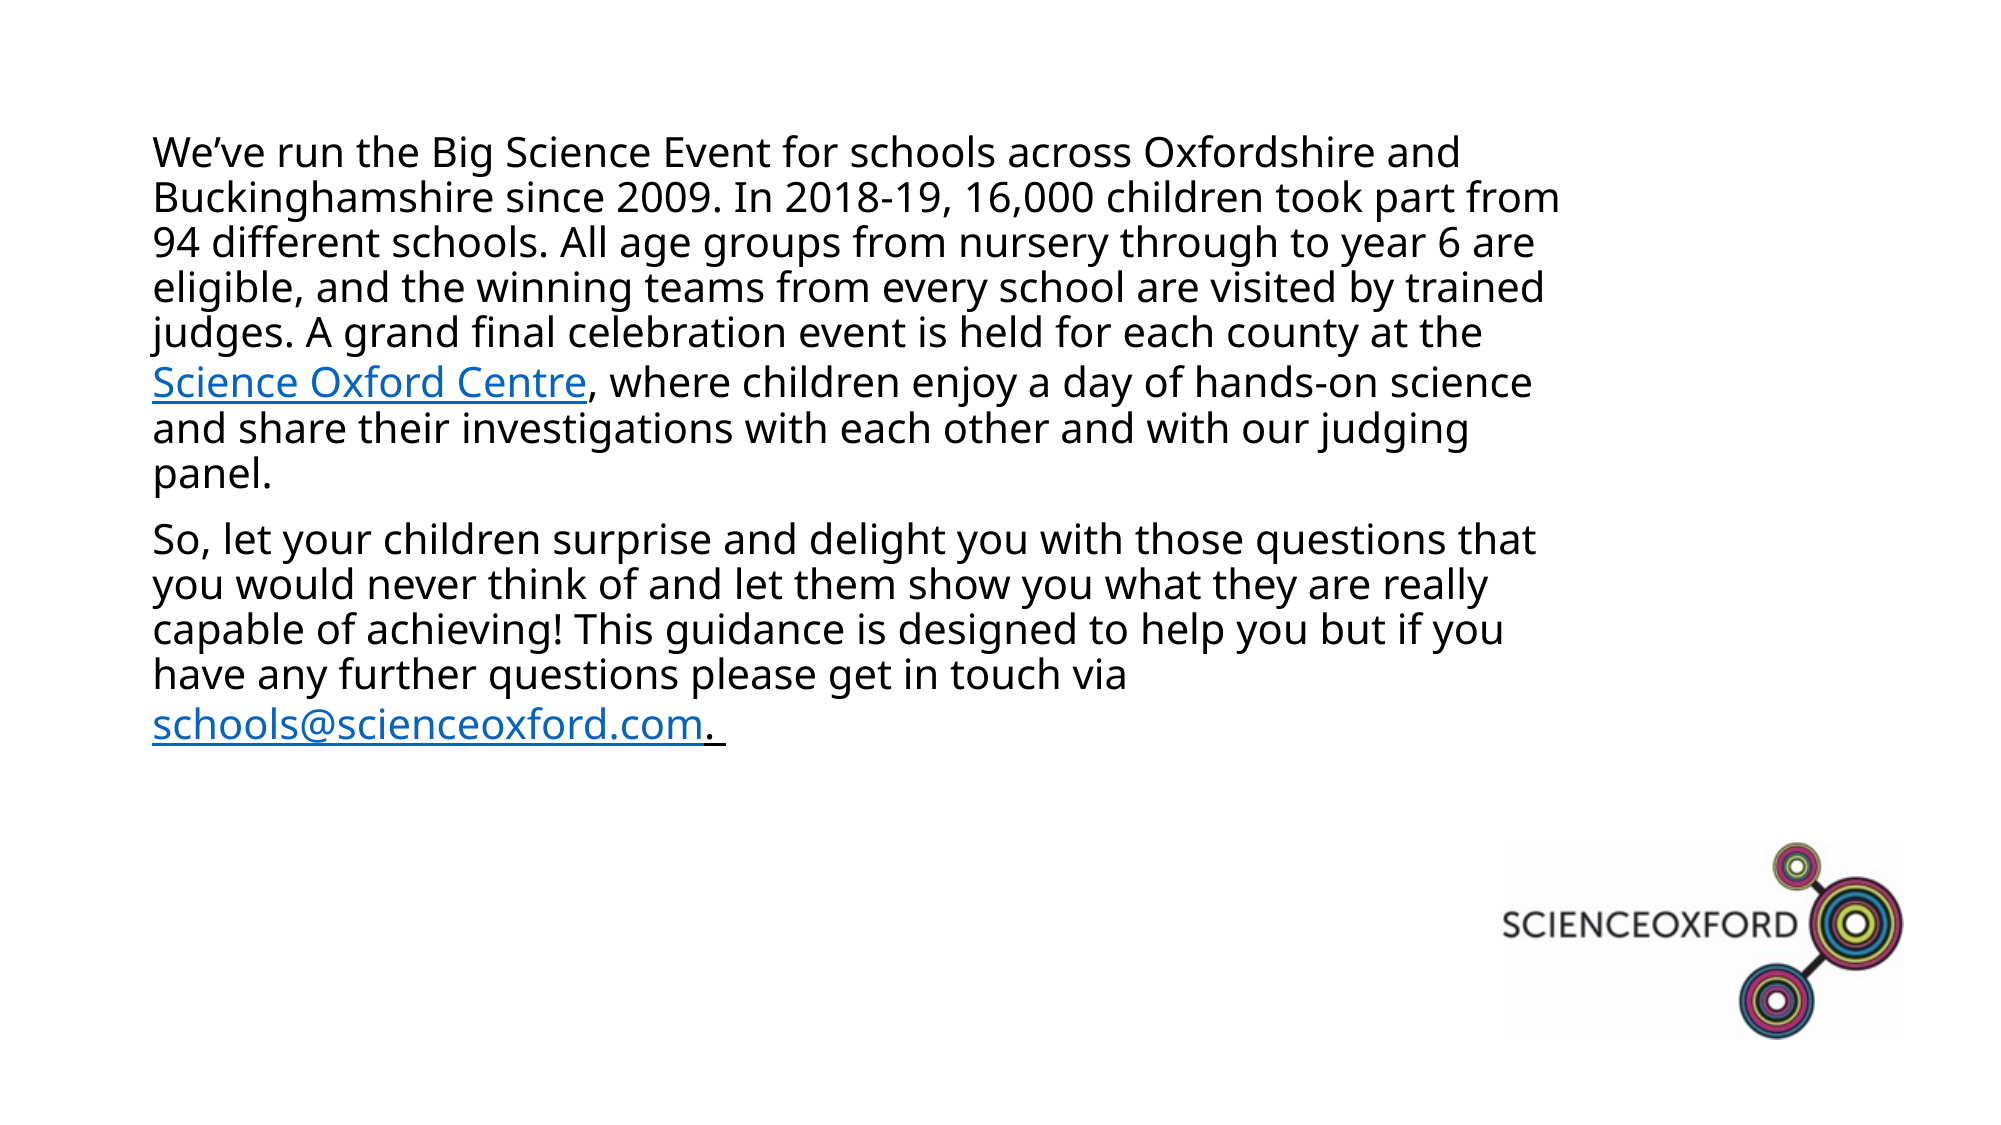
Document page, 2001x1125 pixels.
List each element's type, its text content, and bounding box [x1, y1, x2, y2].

list We’ve run the Big Science Event for schools across Oxfordshire and Buckinghamshire since 2009. In 2018-19, 16,000 children took part from 94 different schools. All age groups from nursery through to year 6 are eligible, and the winning teams from every school are visited by trained judges. A grand final celebration event is held for each county at the Science Oxford Centre, where children enjoy a day of hands-on science and share their investigations with each other and with our judging panel. So, let your children surprise and delight you with those questions that you would never think of and let them show you what they are really capable of achieving! This guidance is designed to help you but if you have any further questions please get in touch via schools@scienceoxford.com. [137, 124, 1599, 1045]
picture [1502, 842, 1904, 1040]
